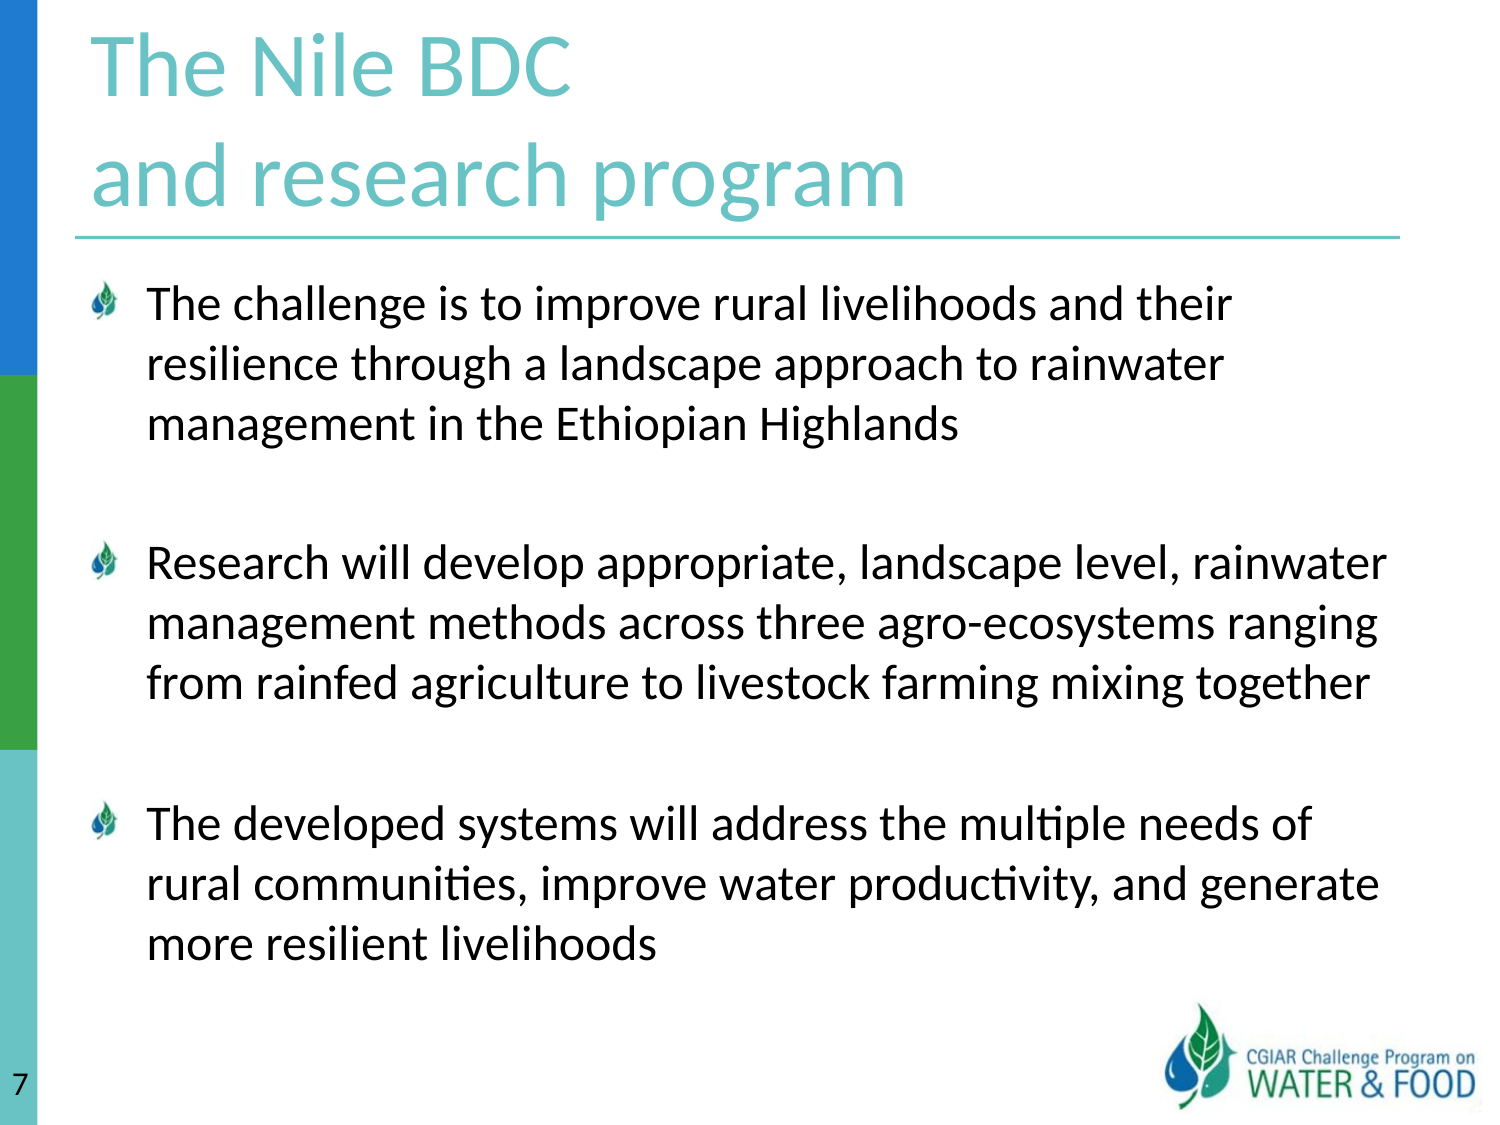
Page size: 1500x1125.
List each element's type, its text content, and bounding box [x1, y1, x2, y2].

slide_number 7 [0, 1054, 54, 1125]
picture [1160, 996, 1483, 1114]
picture [90, 278, 118, 321]
picture [90, 538, 118, 581]
picture [90, 798, 118, 841]
list The challenge is to improve rural livelihoods and their resilience through a landscape approach to rainwater management in the Ethiopian Highlands Research will develop appropriate, landscape level, rainwater management methods across three agro-ecosystems ranging from rainfed agriculture to livestock farming mixing together The developed systems will address the multiple needs of rural communities, improve water productivity, and generate more resilient livelihoods [74, 262, 1426, 1006]
title The Nile BDC and research program [74, 45, 1426, 233]
